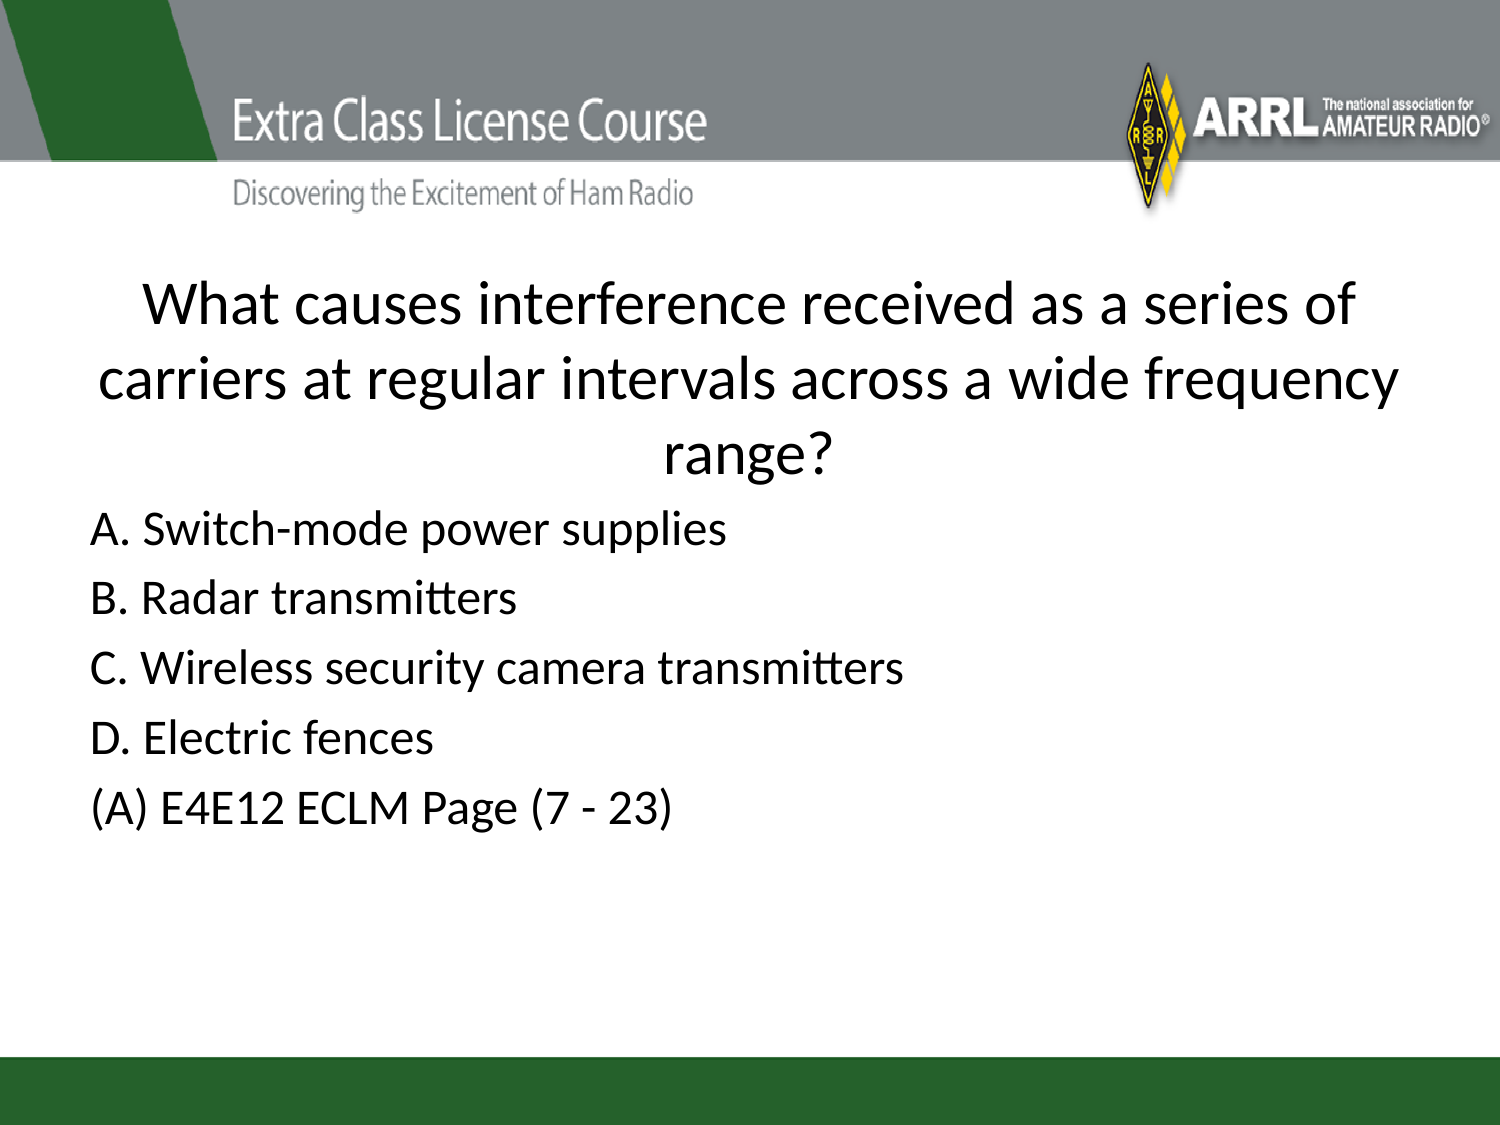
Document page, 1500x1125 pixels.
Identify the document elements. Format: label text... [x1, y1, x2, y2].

list A. Switch-mode power supplies B. Radar transmitters C. Wireless security camera transmitters D. Electric fences (A) E4E12 ECLM Page (7 - 23) [75, 487, 1425, 1005]
title What causes interference received as a series of carriers at regular intervals across a wide frequency range? [75, 254, 1425, 435]
picture [0, 0, 1500, 1125]
